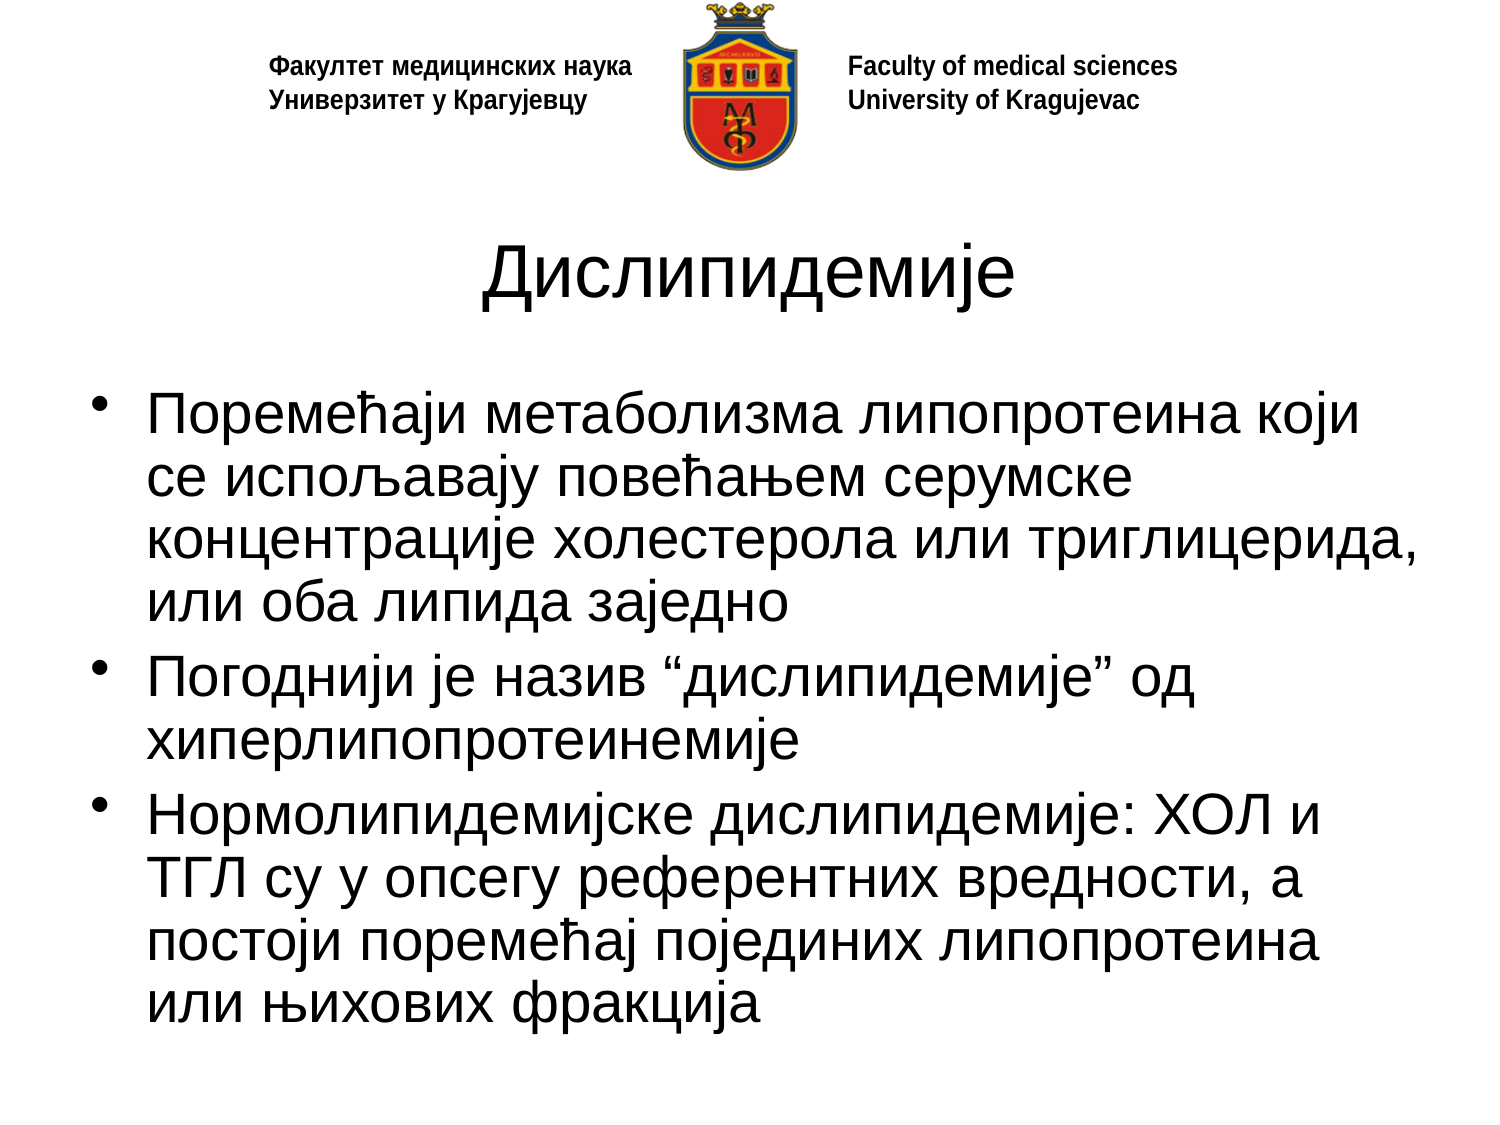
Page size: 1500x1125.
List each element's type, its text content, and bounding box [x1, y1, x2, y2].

list Поремећаји метаболизма липопротеина који се испољавају повећањем серумске концентрације холестерола или триглицерида, или оба липида заједно Погоднији је назив “дислипидемије” од хиперлипопротеинемије Нормолипидемијске дислипидемије: ХОЛ и ТГЛ су у опсегу референтних вредности, а постоји поремећај појединих липопротеина или њихових фракција [74, 374, 1448, 1118]
title Дислипидемије [74, 173, 1426, 362]
